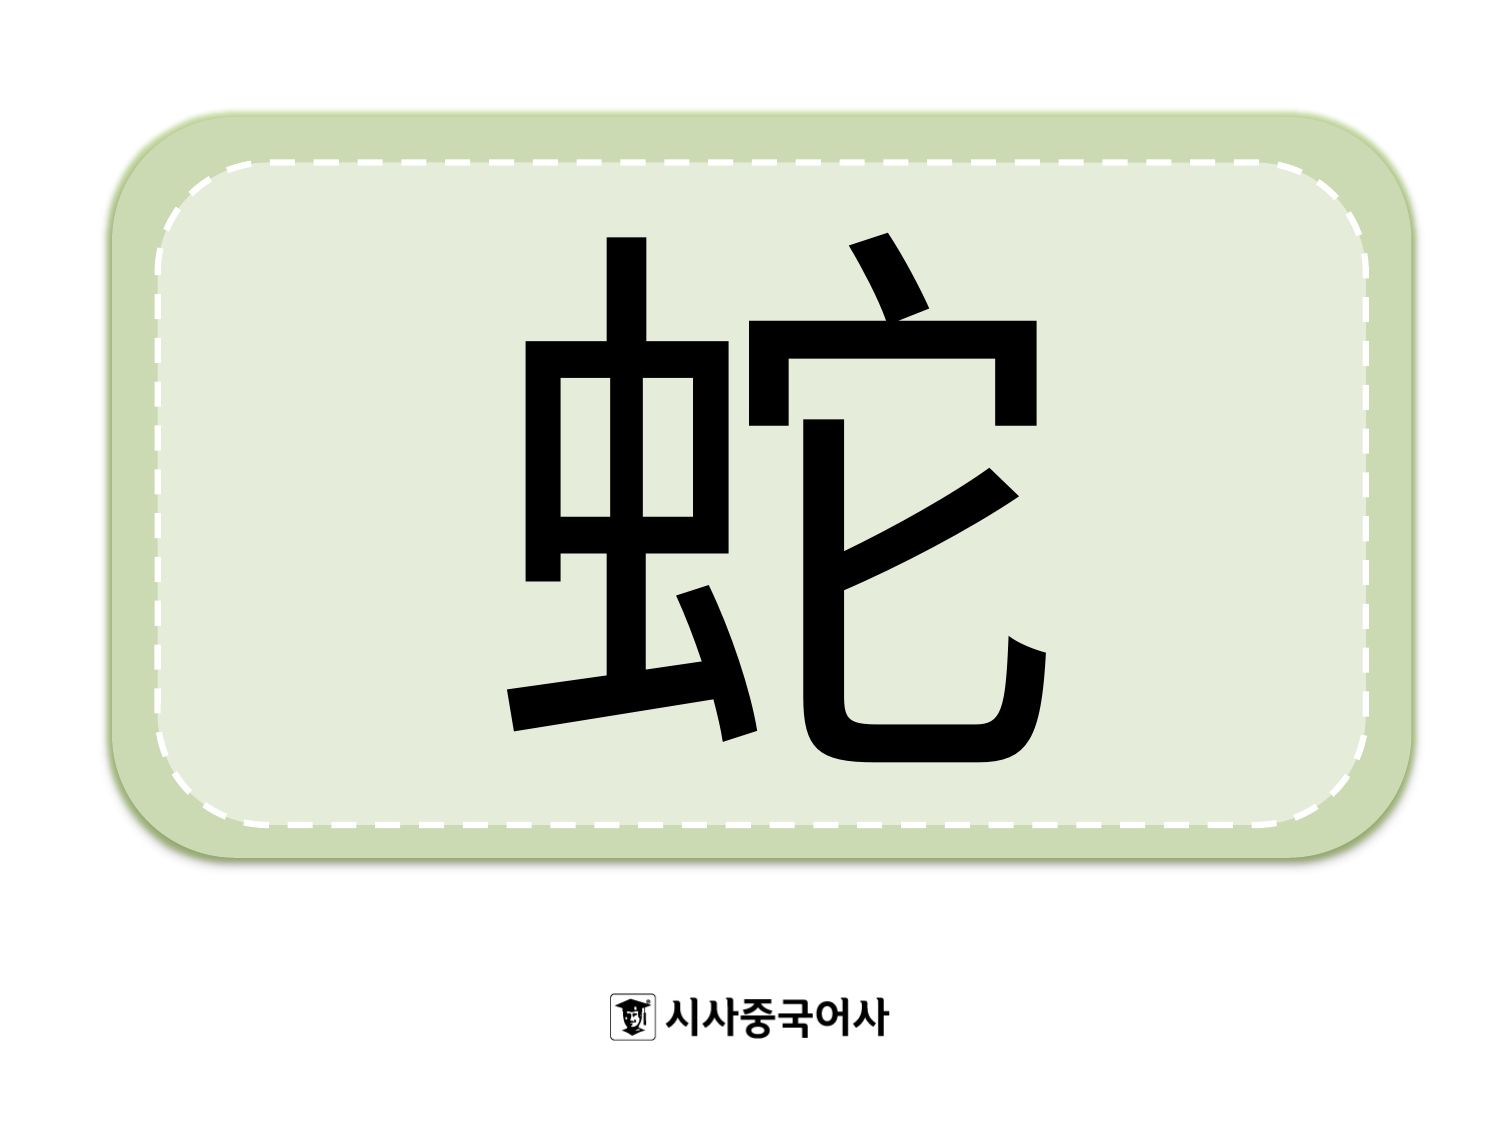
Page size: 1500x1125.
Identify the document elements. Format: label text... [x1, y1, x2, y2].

picture [602, 987, 898, 1047]
text_box 蛇 [171, 160, 1380, 824]
